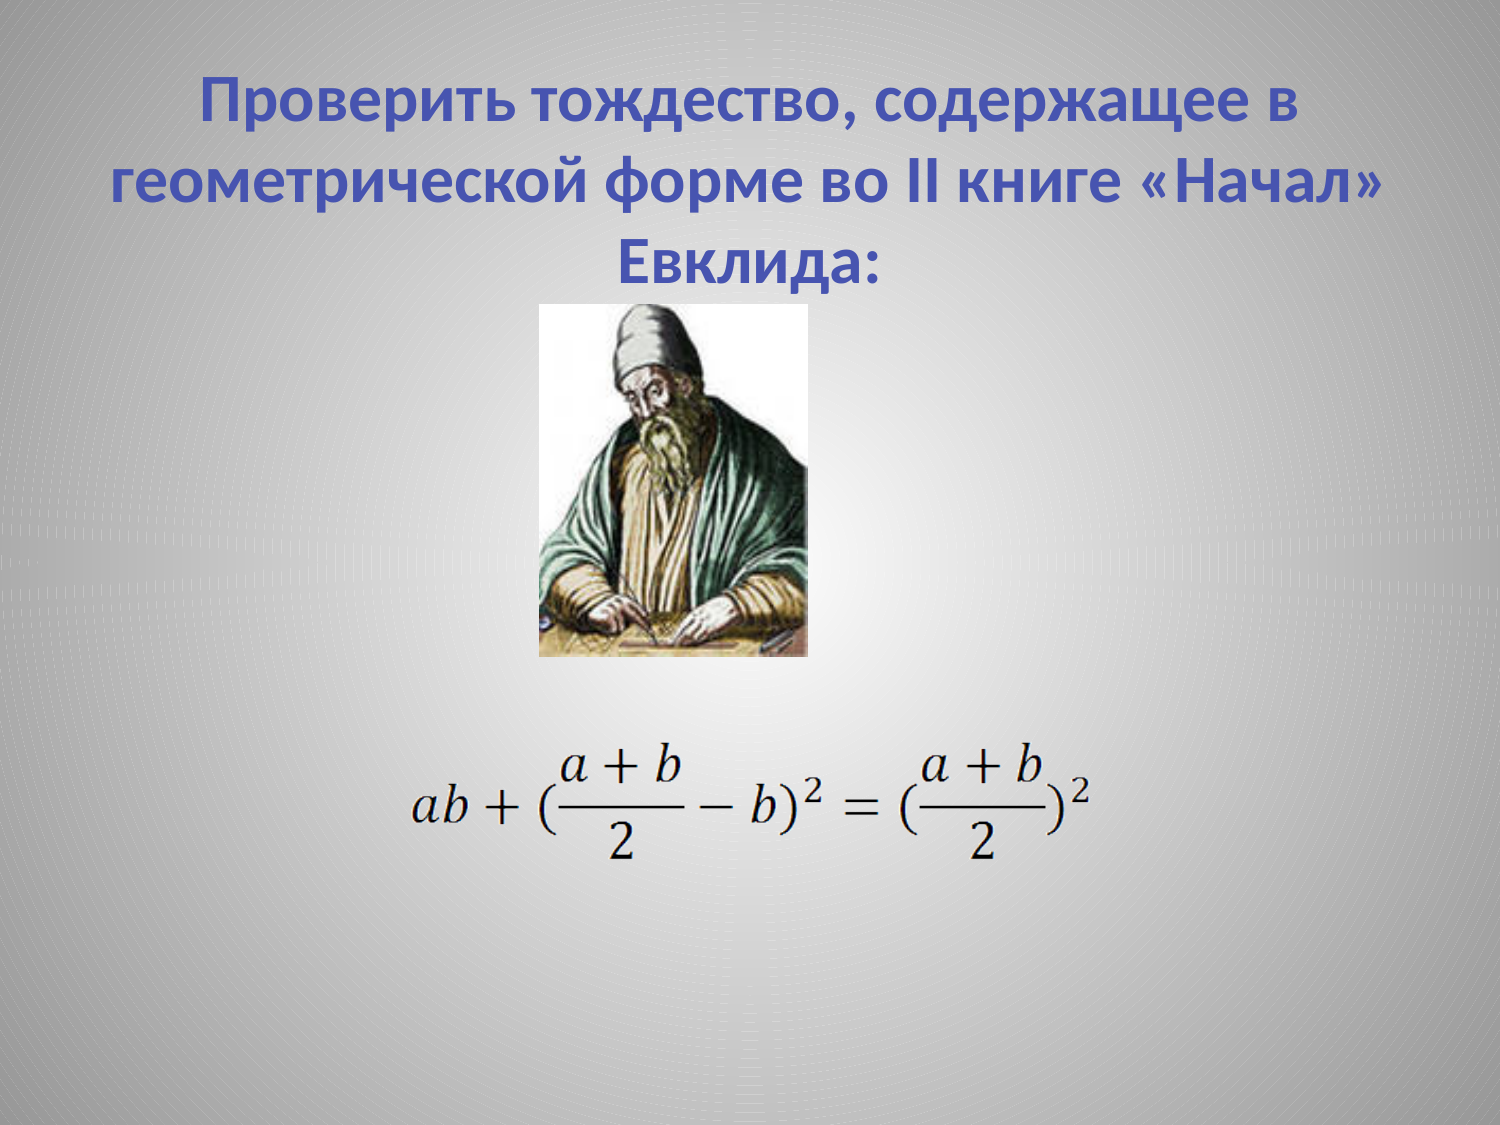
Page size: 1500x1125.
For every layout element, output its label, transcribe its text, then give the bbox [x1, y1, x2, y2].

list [538, 304, 809, 657]
picture [409, 738, 1094, 872]
title Проверить тождество, содержащее в геометрической форме во II книге «Начал» Евклида: [74, 44, 1426, 387]
